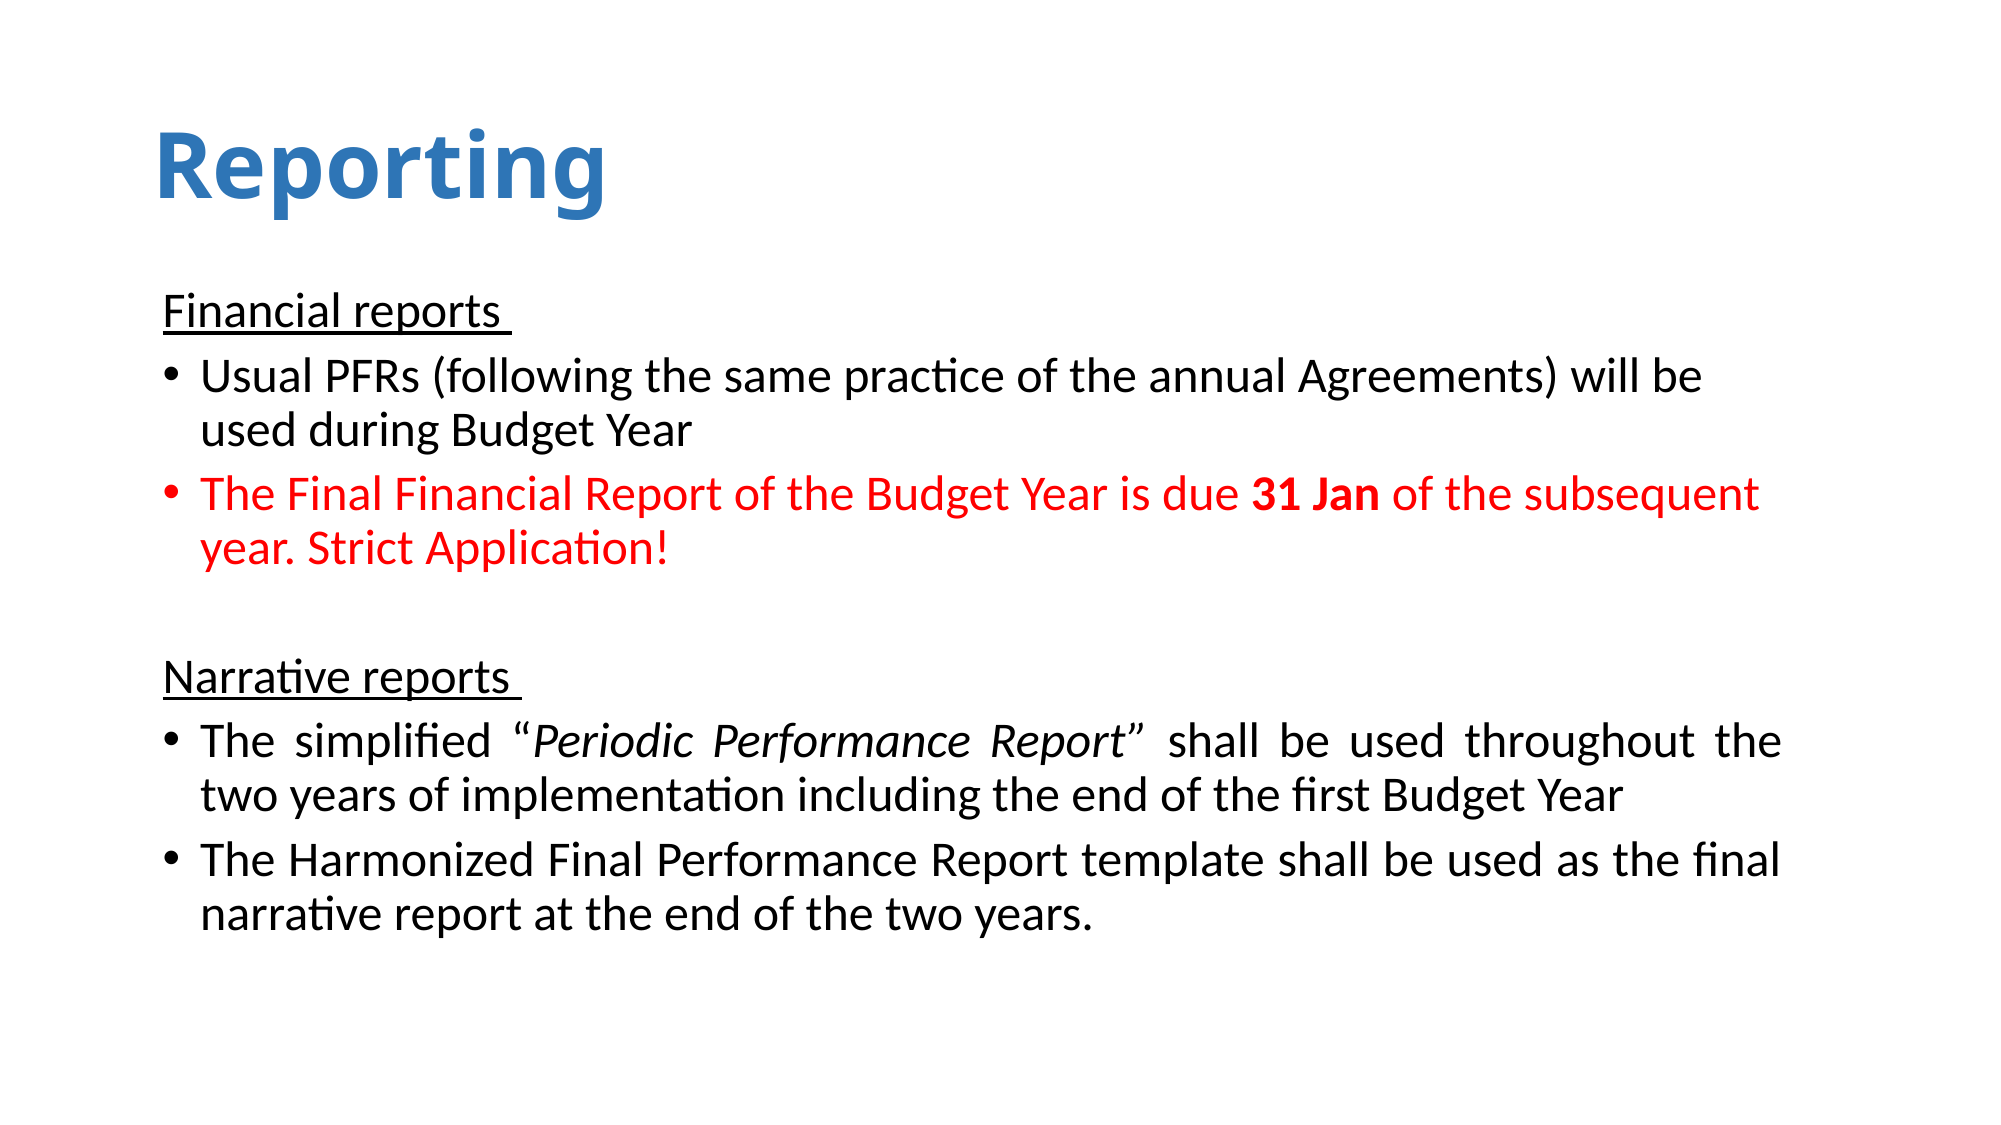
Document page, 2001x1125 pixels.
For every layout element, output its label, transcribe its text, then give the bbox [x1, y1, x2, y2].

title Reporting [137, 59, 1863, 278]
list Financial reports Usual PFRs (following the same practice of the annual Agreements) will be used during Budget Year The Final Financial Report of the Budget Year is due 31 Jan of the subsequent year. Strict Application! Narrative reports The simplified “Periodic Performance Report” shall be used throughout the two years of implementation including the end of the first Budget Year The Harmonized Final Performance Report template shall be used as the final narrative report at the end of the two years. [72, 277, 1798, 992]
